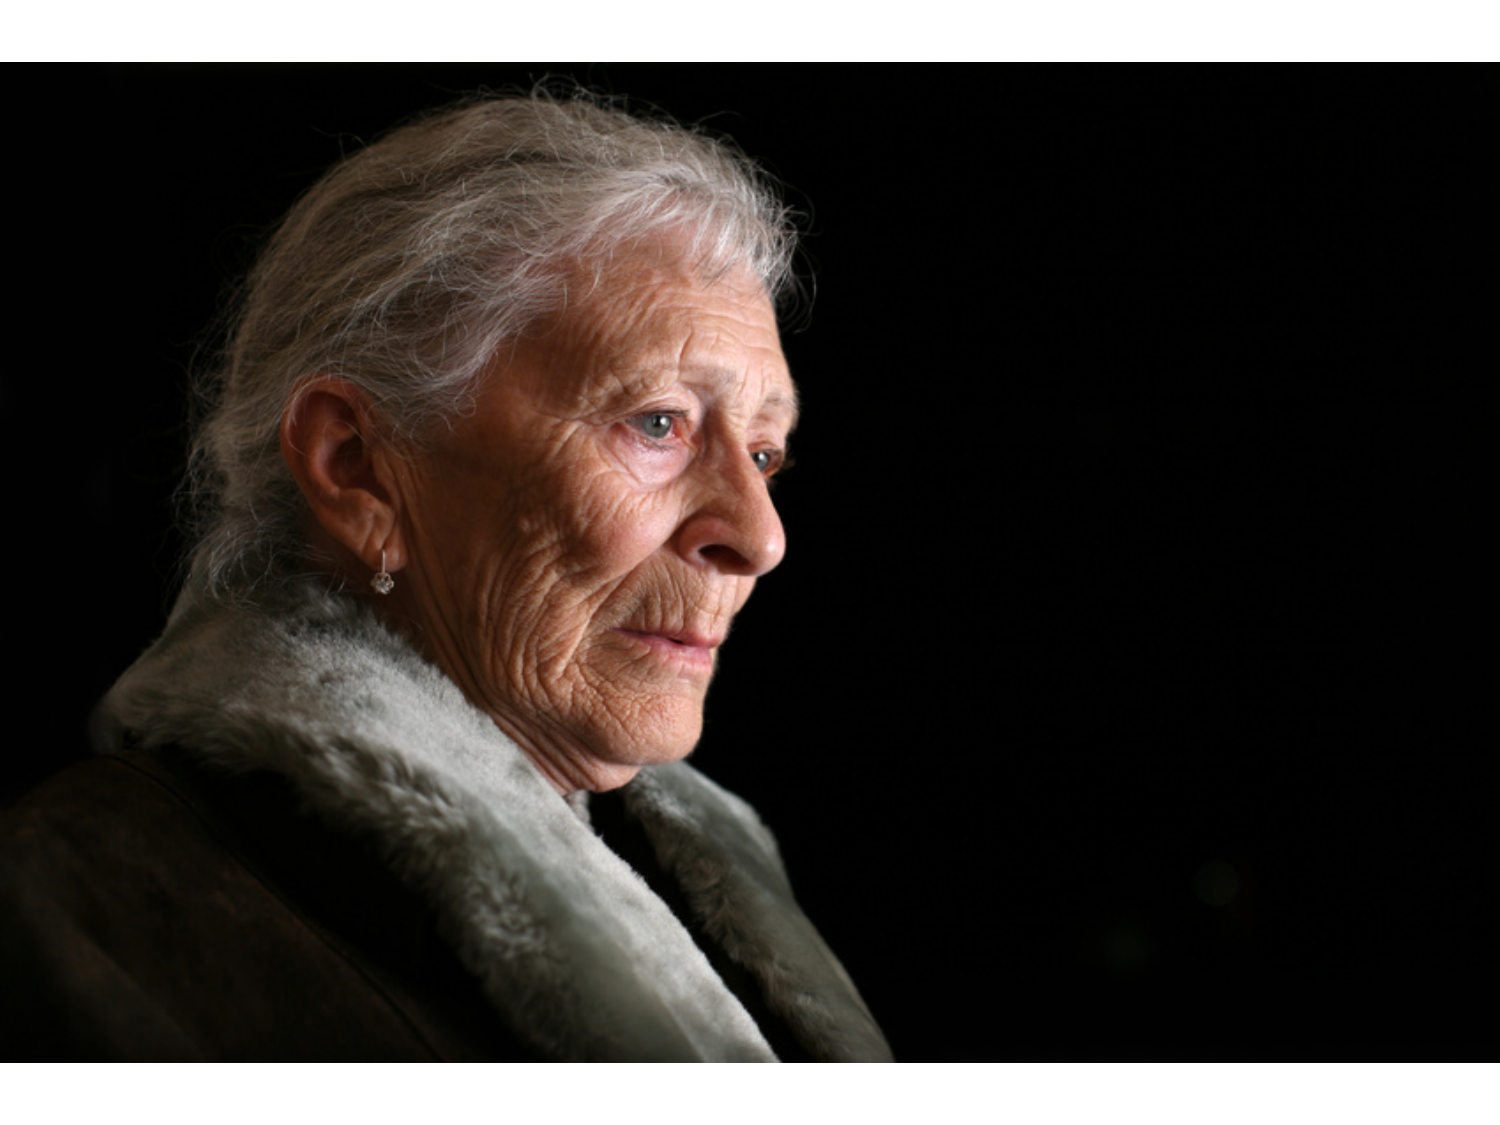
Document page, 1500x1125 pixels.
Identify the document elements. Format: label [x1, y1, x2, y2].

picture [0, 62, 1500, 1063]
